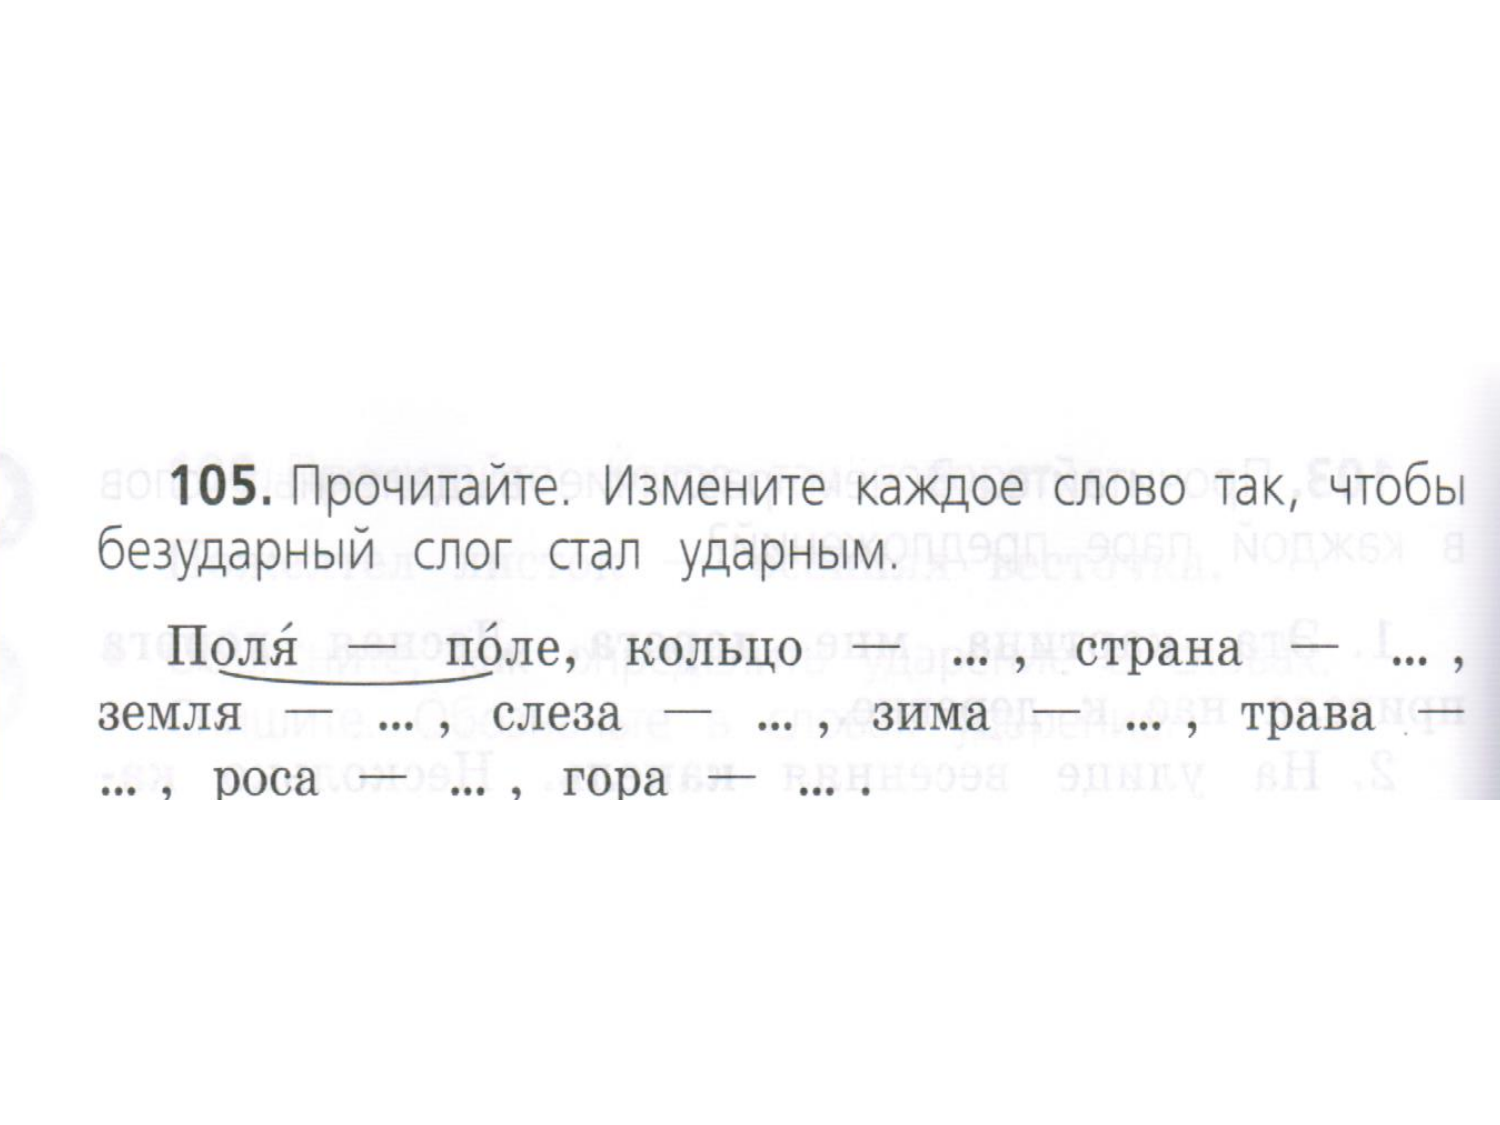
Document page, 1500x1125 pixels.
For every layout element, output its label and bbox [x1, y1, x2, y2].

picture [0, 362, 1500, 801]
